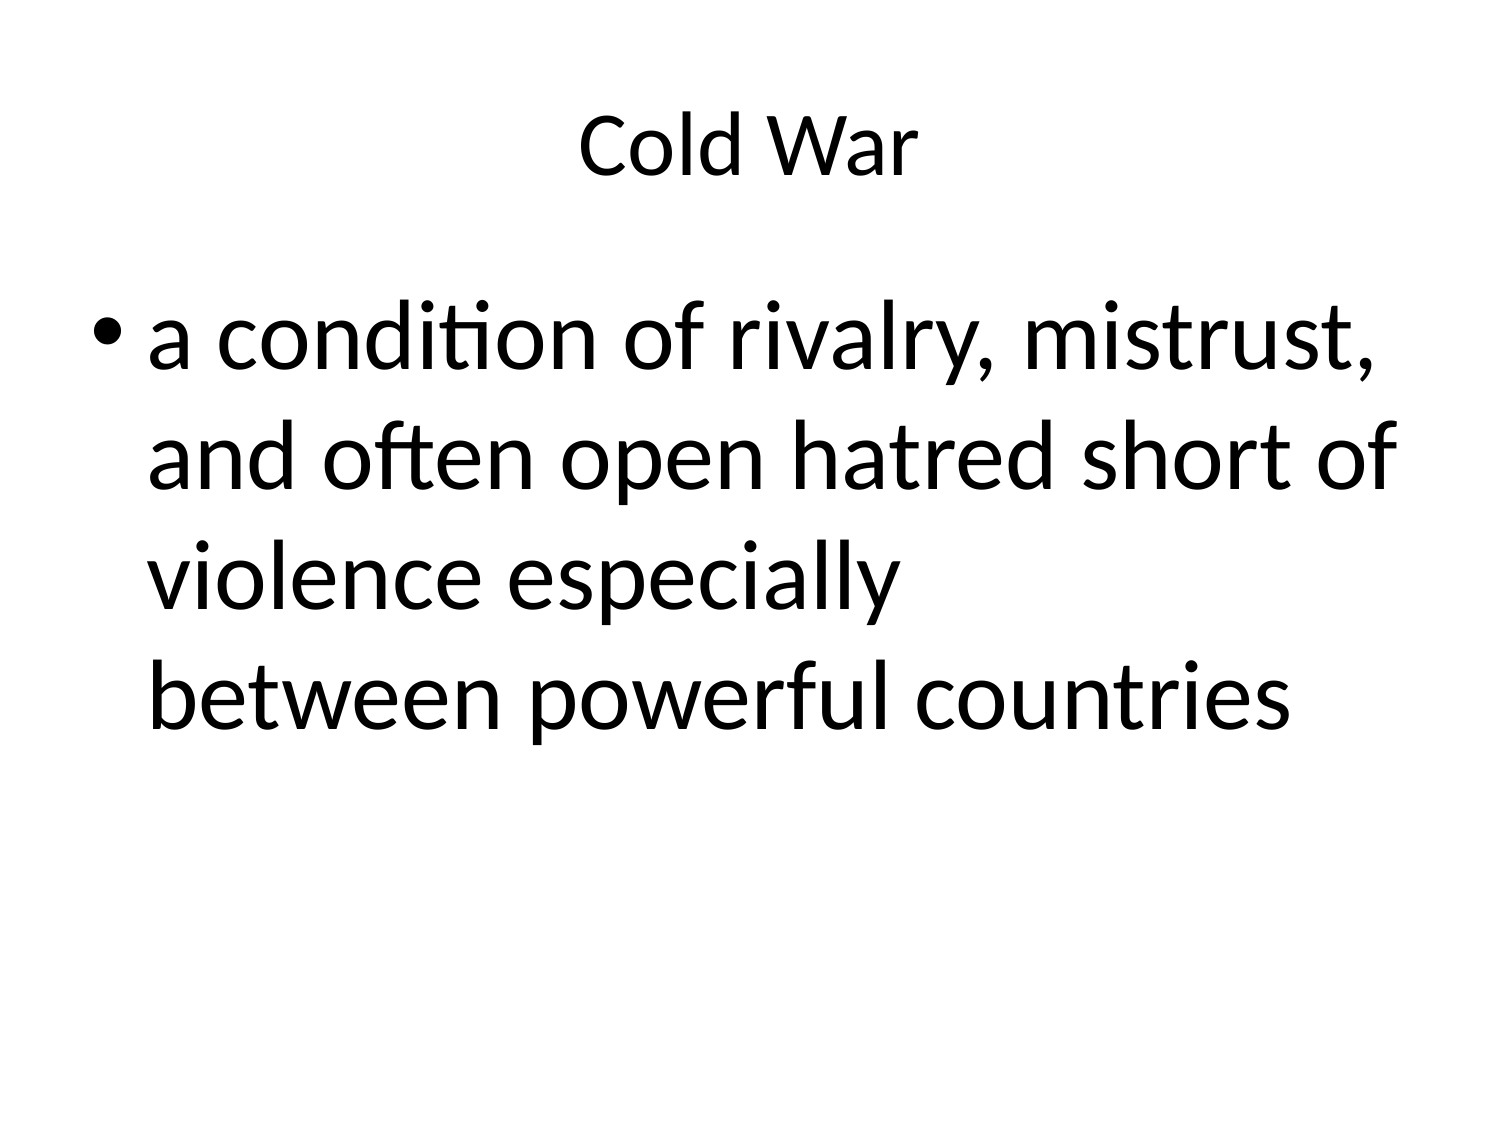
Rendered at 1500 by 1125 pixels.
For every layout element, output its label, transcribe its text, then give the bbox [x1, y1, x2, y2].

list a condition of rivalry, mistrust, and often open hatred short of violence especially between powerful countries [75, 262, 1425, 1005]
title Cold War [75, 45, 1425, 233]
